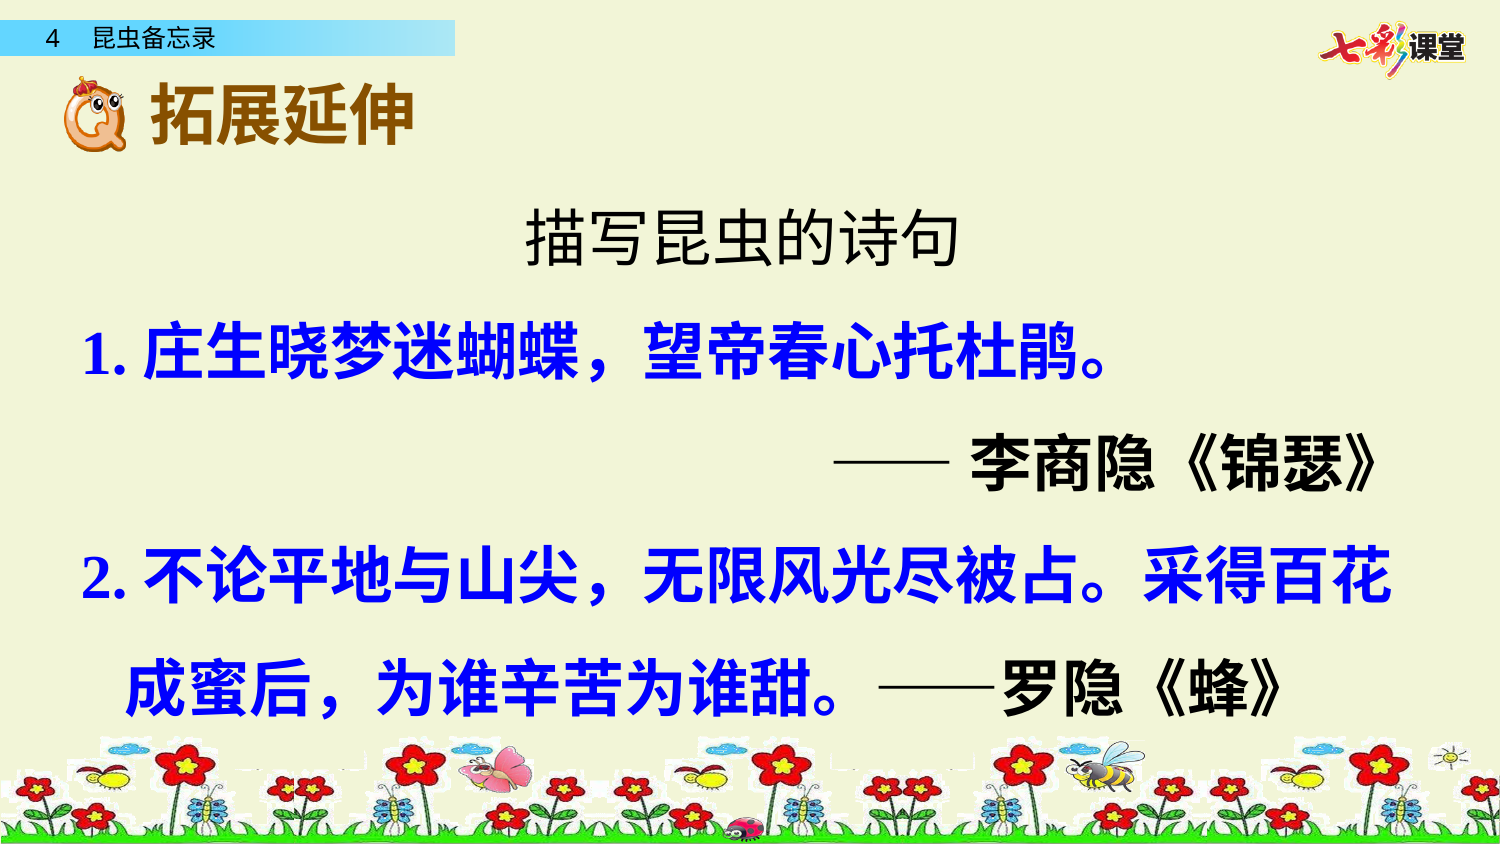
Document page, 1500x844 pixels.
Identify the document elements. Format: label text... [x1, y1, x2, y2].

picture [0, 714, 1500, 844]
text_box 描写昆虫的诗句 1.庄生晓梦迷蝴蝶，望帝春心托杜鹃。 ——李商隐《锦瑟》 2.不论平地与山尖，无限风光尽被占。采得百花成蜜后，为谁辛苦为谁甜。——罗隐《蜂》 [69, 156, 1418, 730]
picture [64, 75, 126, 152]
picture [1316, 20, 1468, 80]
text_box 拓展延伸 [137, 67, 455, 159]
